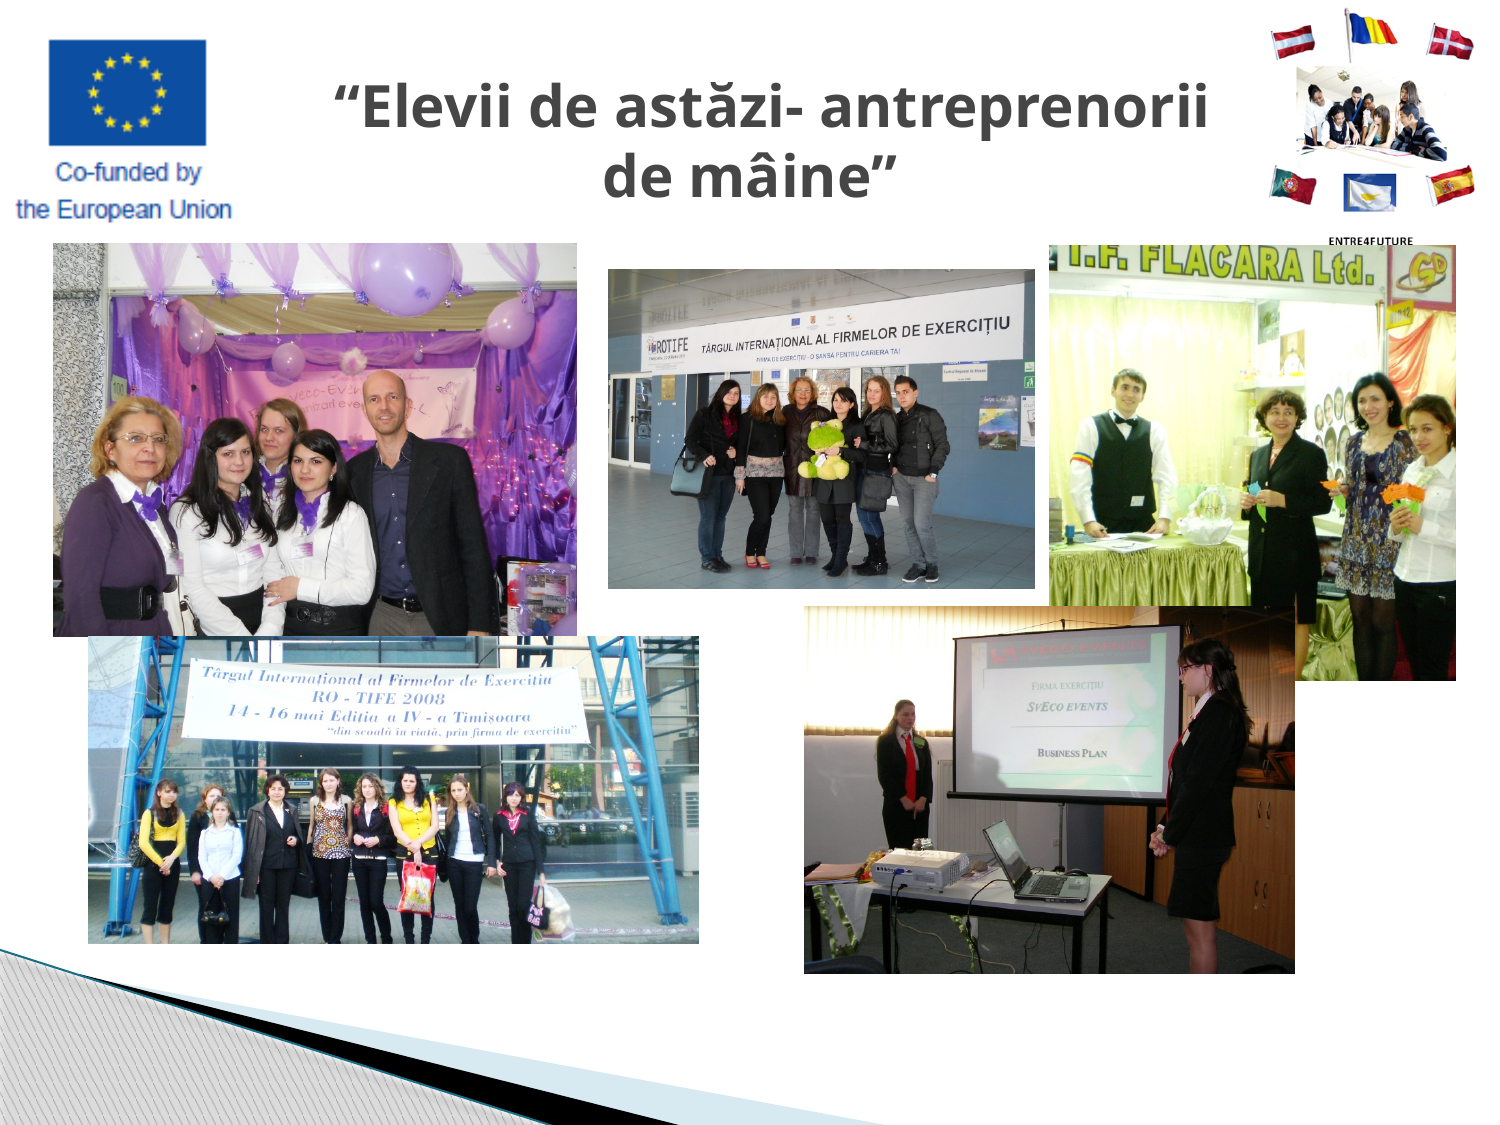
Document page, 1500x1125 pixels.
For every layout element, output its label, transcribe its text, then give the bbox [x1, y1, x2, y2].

picture [607, 269, 1035, 590]
picture [0, 0, 699, 945]
title “Elevii de astăzi- antreprenorii de mâine” [258, 45, 1246, 233]
picture [804, 0, 1500, 974]
